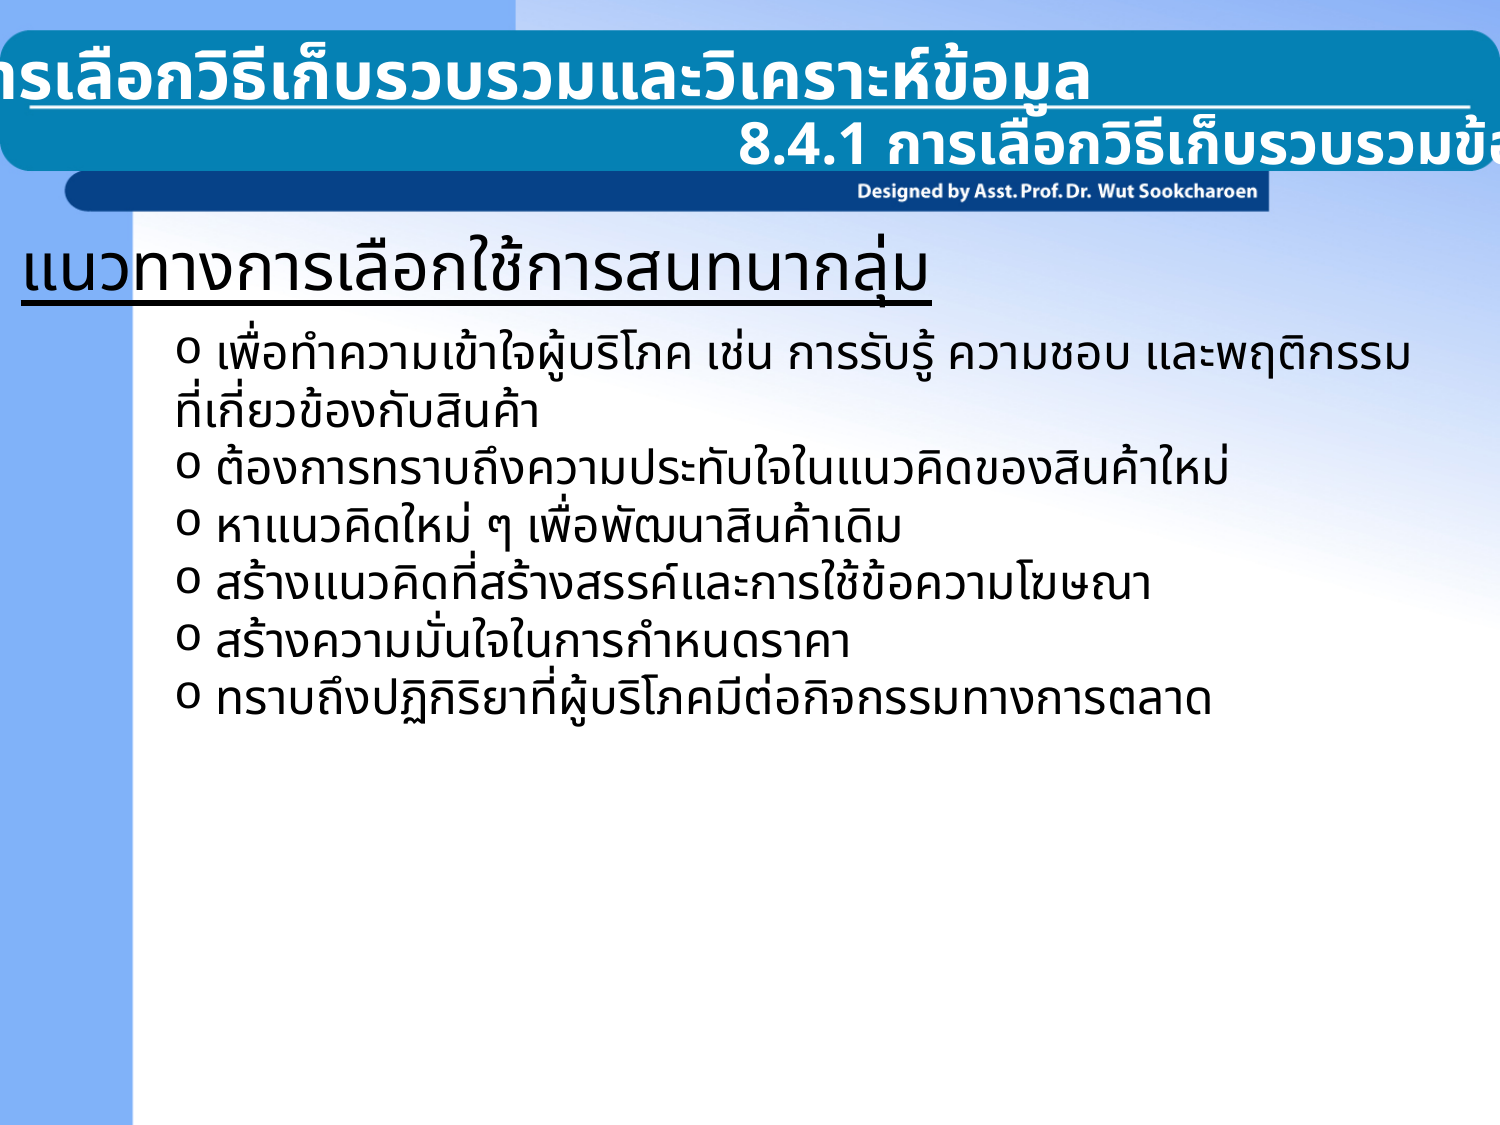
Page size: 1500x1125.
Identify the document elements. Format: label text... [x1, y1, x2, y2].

text_box แนวทางการเลือกใช้การสนทนากลุ่ม [5, 216, 947, 312]
text_box 8.4.1 การเลือกวิธีเก็บรวบรวมข้อมูล [723, 98, 1500, 184]
picture [0, 149, 1500, 1125]
text_box 8.4 การเลือกวิธีเก็บรวบรวมและวิเคราะห์ข้อมูล [0, 25, 1110, 121]
picture [0, 0, 1500, 53]
text_box เพื่อทำความเข้าใจผู้บริโภค เช่น การรับรู้ ความชอบ และพฤติกรรมที่เกี่ยวข้องกับสินค้า ต้องการทราบถึงความประทับใจในแนวคิดของสินค้าใหม่ หาแนวคิดใหม่ ๆ เพื่อพัฒนาสินค้าเดิม สร้างแนวคิดที่สร้างสรรค์และการใช้ข้อความโฆษณา สร้างความมั่นใจในการกำหนดราคา ทราบถึงปฏิกิริยาที่ผู้บริโภคมีต่อกิจกรรมทางการตลาด [159, 314, 1447, 732]
